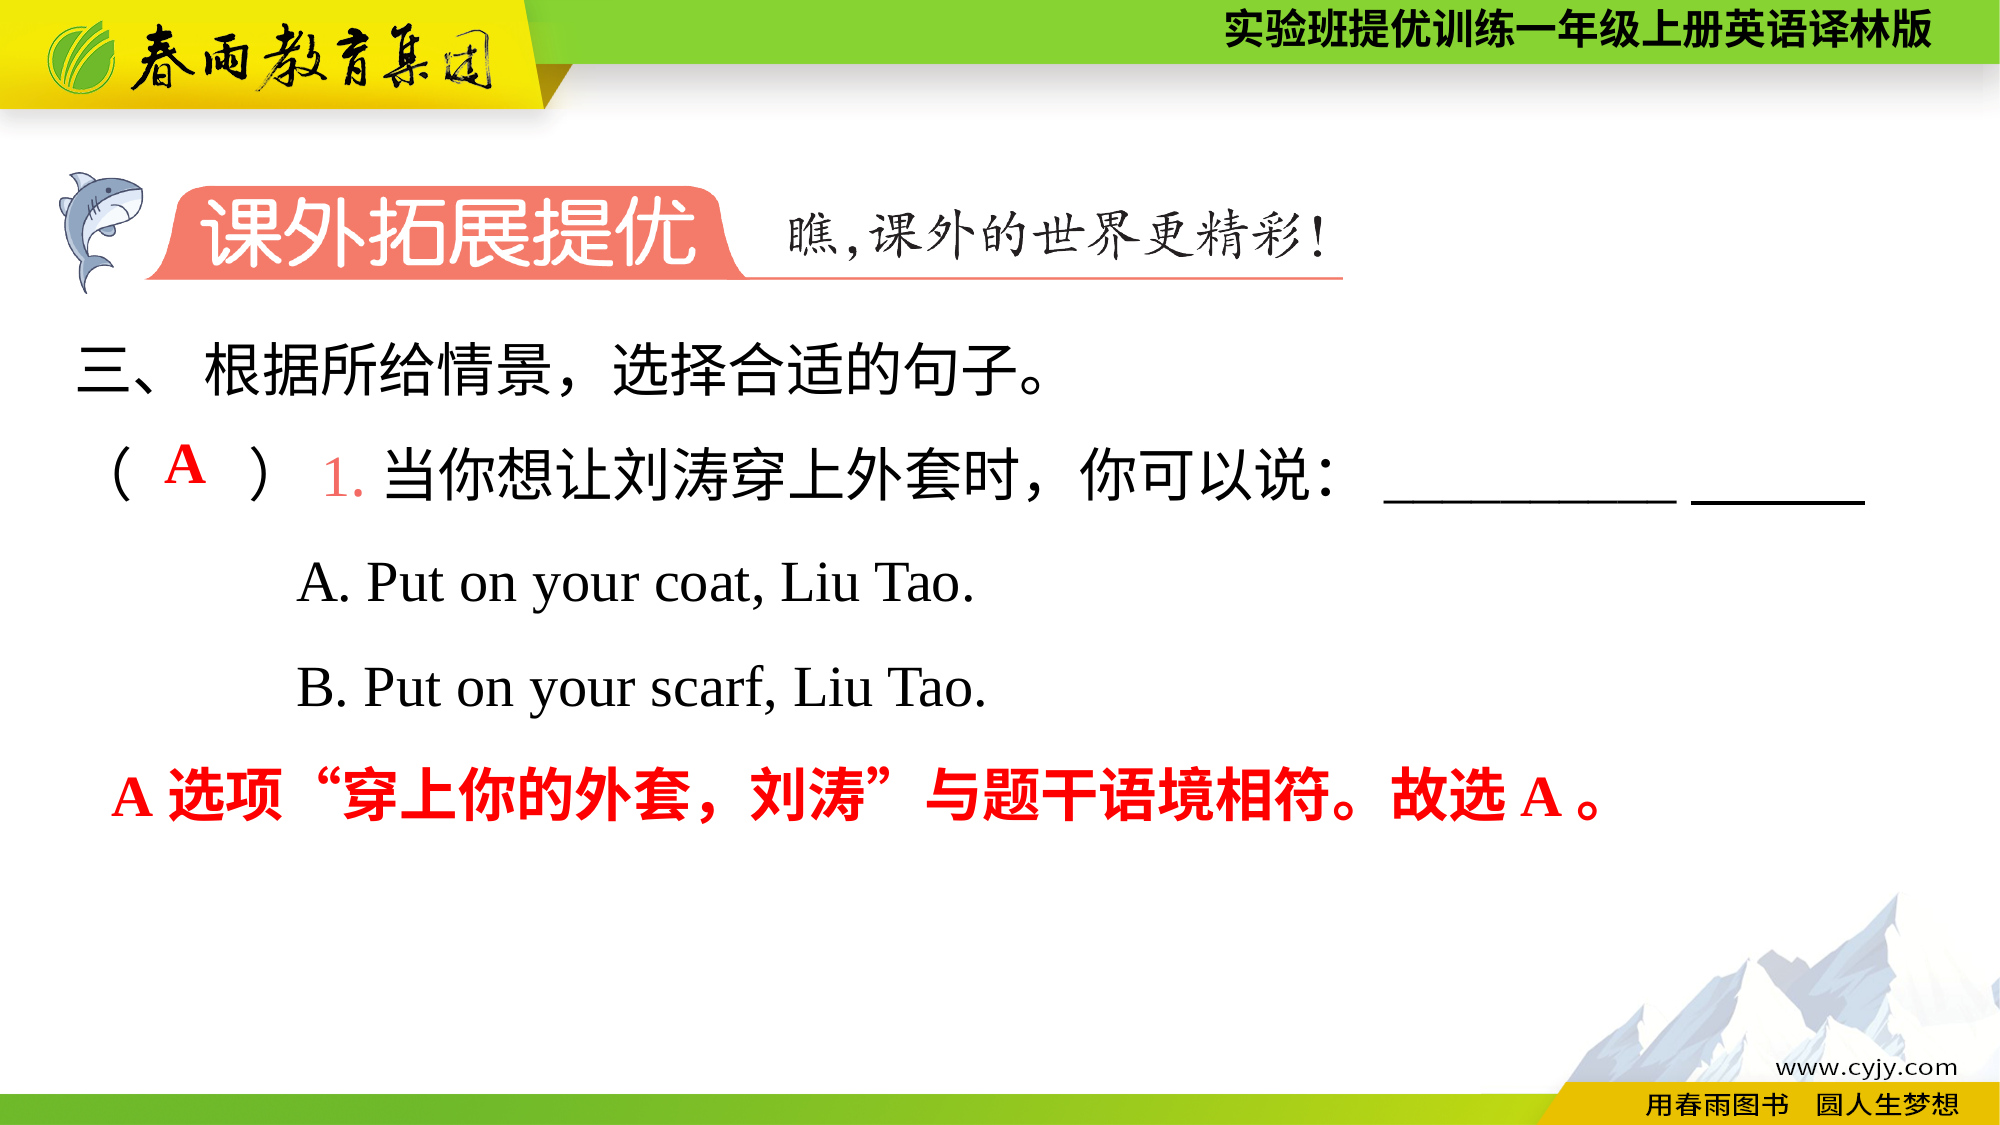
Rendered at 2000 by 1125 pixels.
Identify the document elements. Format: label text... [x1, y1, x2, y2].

list 三、 根据所给情景，选择合适的句子。 （ ）1.当你想让刘涛穿上外套时，你可以说：__________ A. Put on your coat, Liu Tao. B. Put on your scarf, Liu Tao. [59, 290, 1944, 730]
text_box A [149, 417, 222, 503]
picture [0, 0, 2000, 1125]
text_box A选项“穿上你的外套，刘涛”与题干语境相符。故选A。 [96, 716, 1981, 836]
